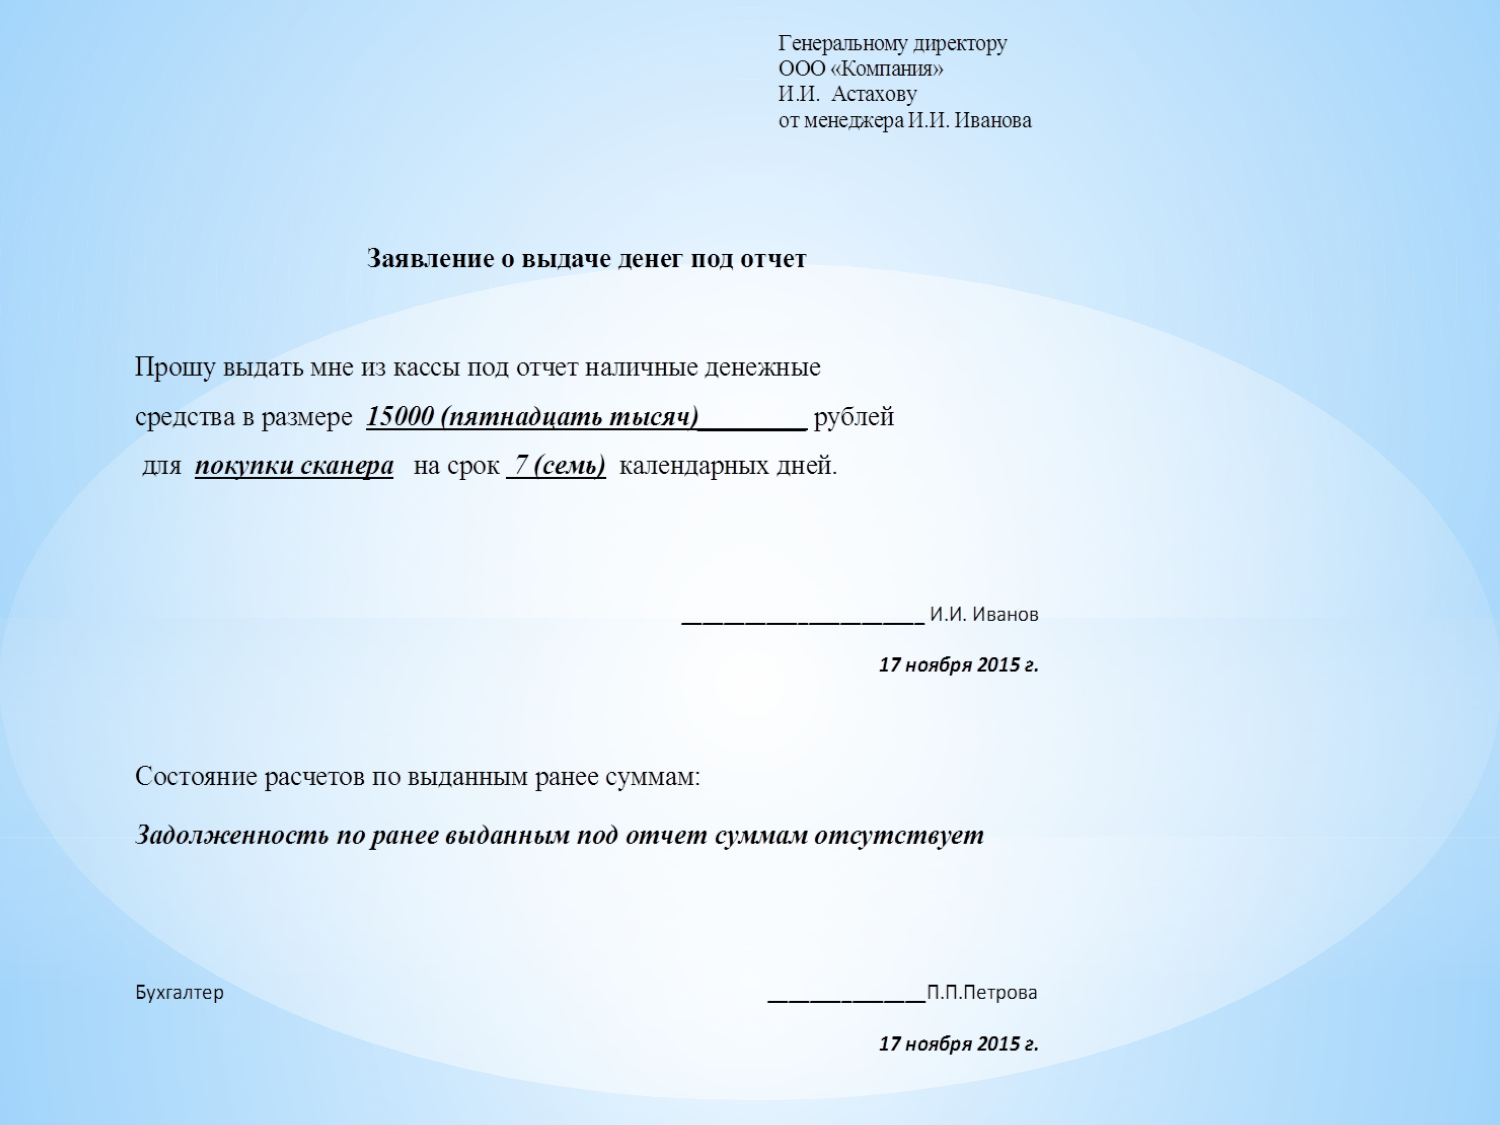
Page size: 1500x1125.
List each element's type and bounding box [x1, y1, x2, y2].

list [135, 30, 1040, 1083]
